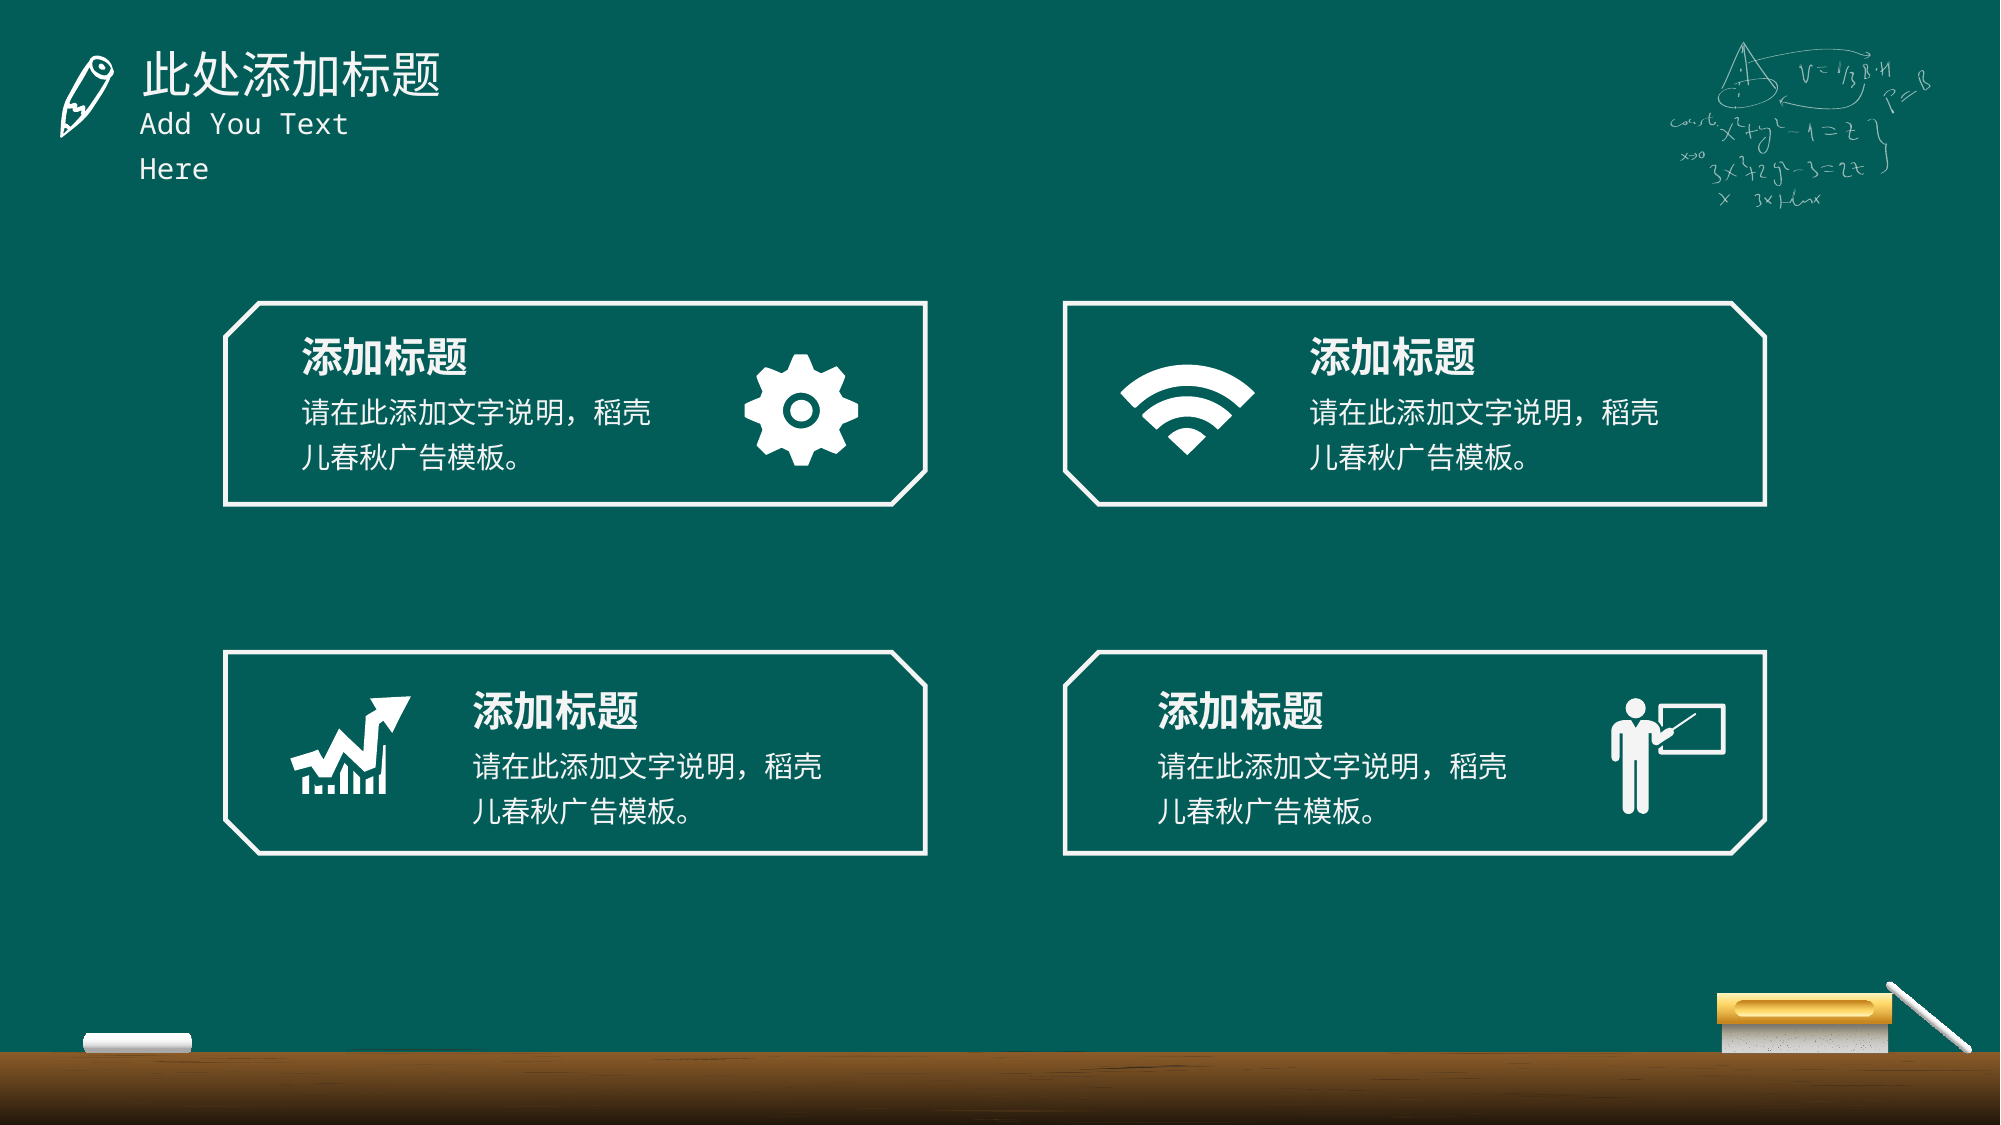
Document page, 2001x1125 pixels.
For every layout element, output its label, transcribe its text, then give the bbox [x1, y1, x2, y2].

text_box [744, 354, 859, 466]
text_box 添加标题 [1142, 677, 1397, 730]
text_box [327, 784, 335, 794]
text_box [340, 762, 348, 794]
text_box [365, 776, 374, 794]
text_box [1625, 698, 1646, 719]
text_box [1120, 355, 1256, 456]
text_box [1064, 651, 1766, 855]
text_box 添加标题 [286, 323, 541, 376]
text_box [314, 784, 323, 794]
picture [0, 938, 2000, 1125]
text_box 此处添加标题 [126, 35, 457, 111]
text_box 请在此添加文字说明，稻壳儿春秋广告模板。 [1142, 730, 1551, 837]
text_box [224, 651, 927, 855]
text_box [1064, 302, 1766, 506]
text_box [378, 745, 386, 794]
text_box 添加标题 [1294, 323, 1549, 376]
text_box 请在此添加文字说明，稻壳儿春秋广告模板。 [1294, 376, 1703, 482]
text_box [224, 302, 927, 506]
text_box 请在此添加文字说明，稻壳儿春秋广告模板。 [286, 376, 695, 482]
text_box [290, 696, 411, 778]
text_box [353, 770, 361, 794]
text_box 请在此添加文字说明，稻壳儿春秋广告模板。 [457, 730, 866, 836]
text_box [302, 775, 310, 794]
text_box 添加标题 [457, 677, 712, 730]
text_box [45, 61, 122, 127]
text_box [1667, 41, 1934, 209]
text_box Add You Text Here [124, 87, 430, 194]
text_box [1611, 703, 1726, 814]
